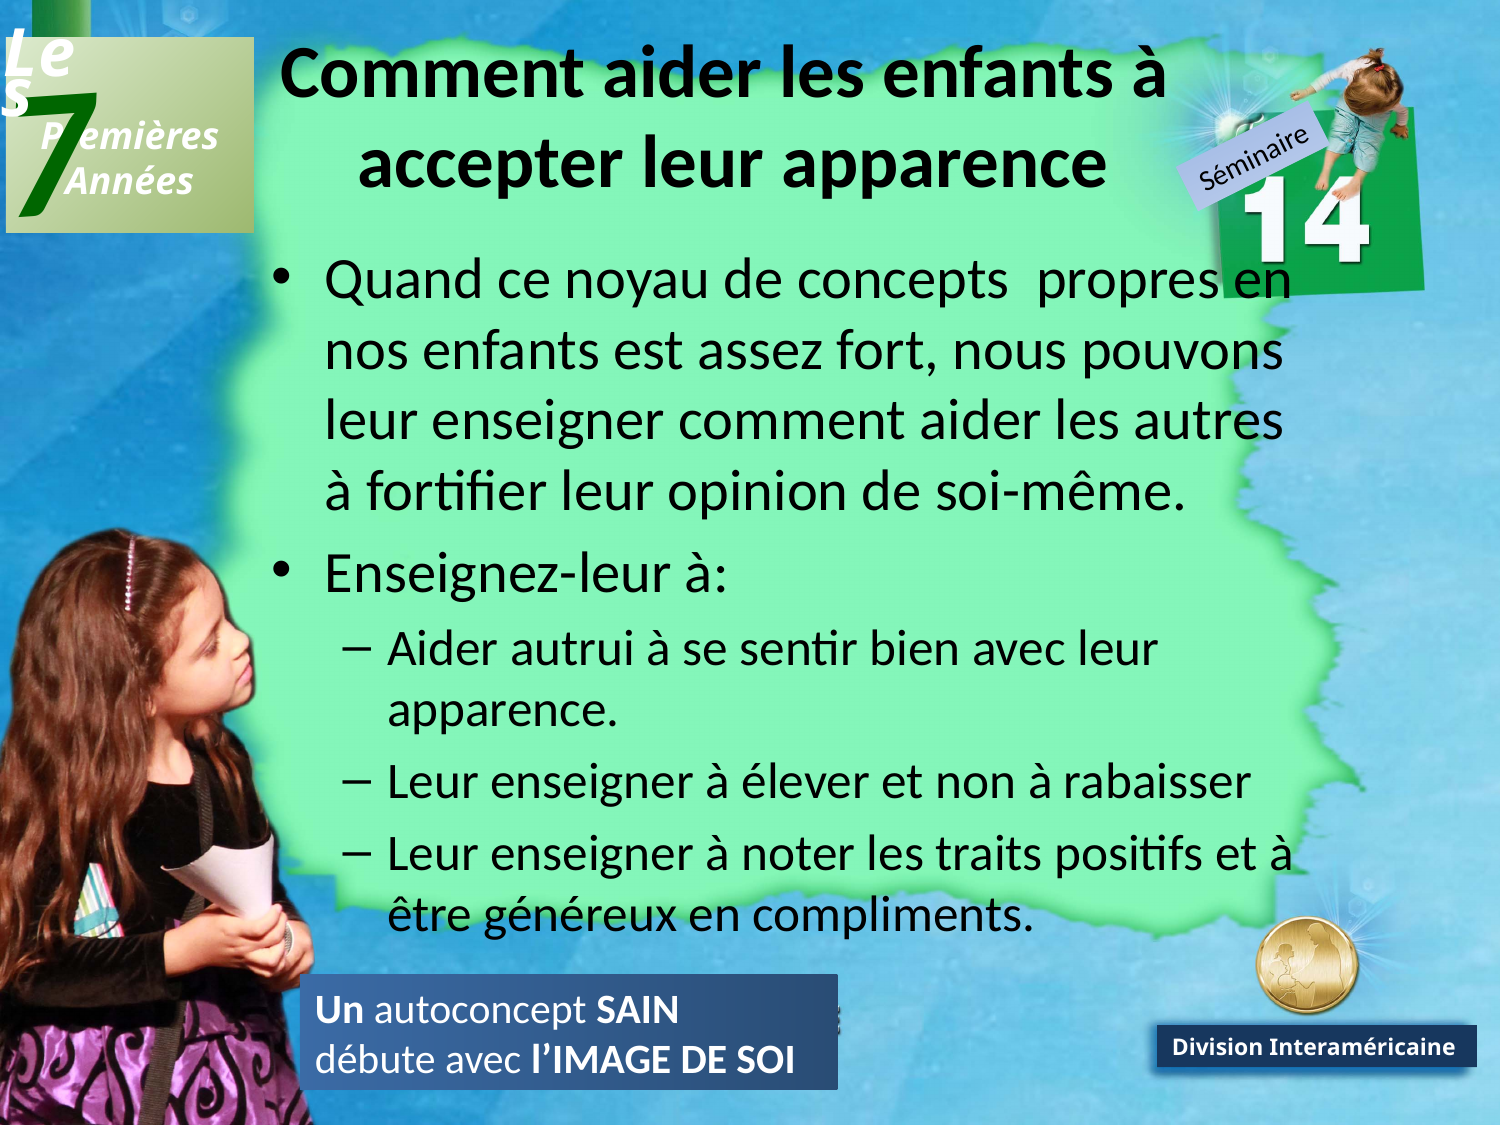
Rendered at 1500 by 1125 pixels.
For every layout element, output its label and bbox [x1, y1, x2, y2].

text_box [0, 24, 255, 263]
picture [0, 0, 1500, 1125]
